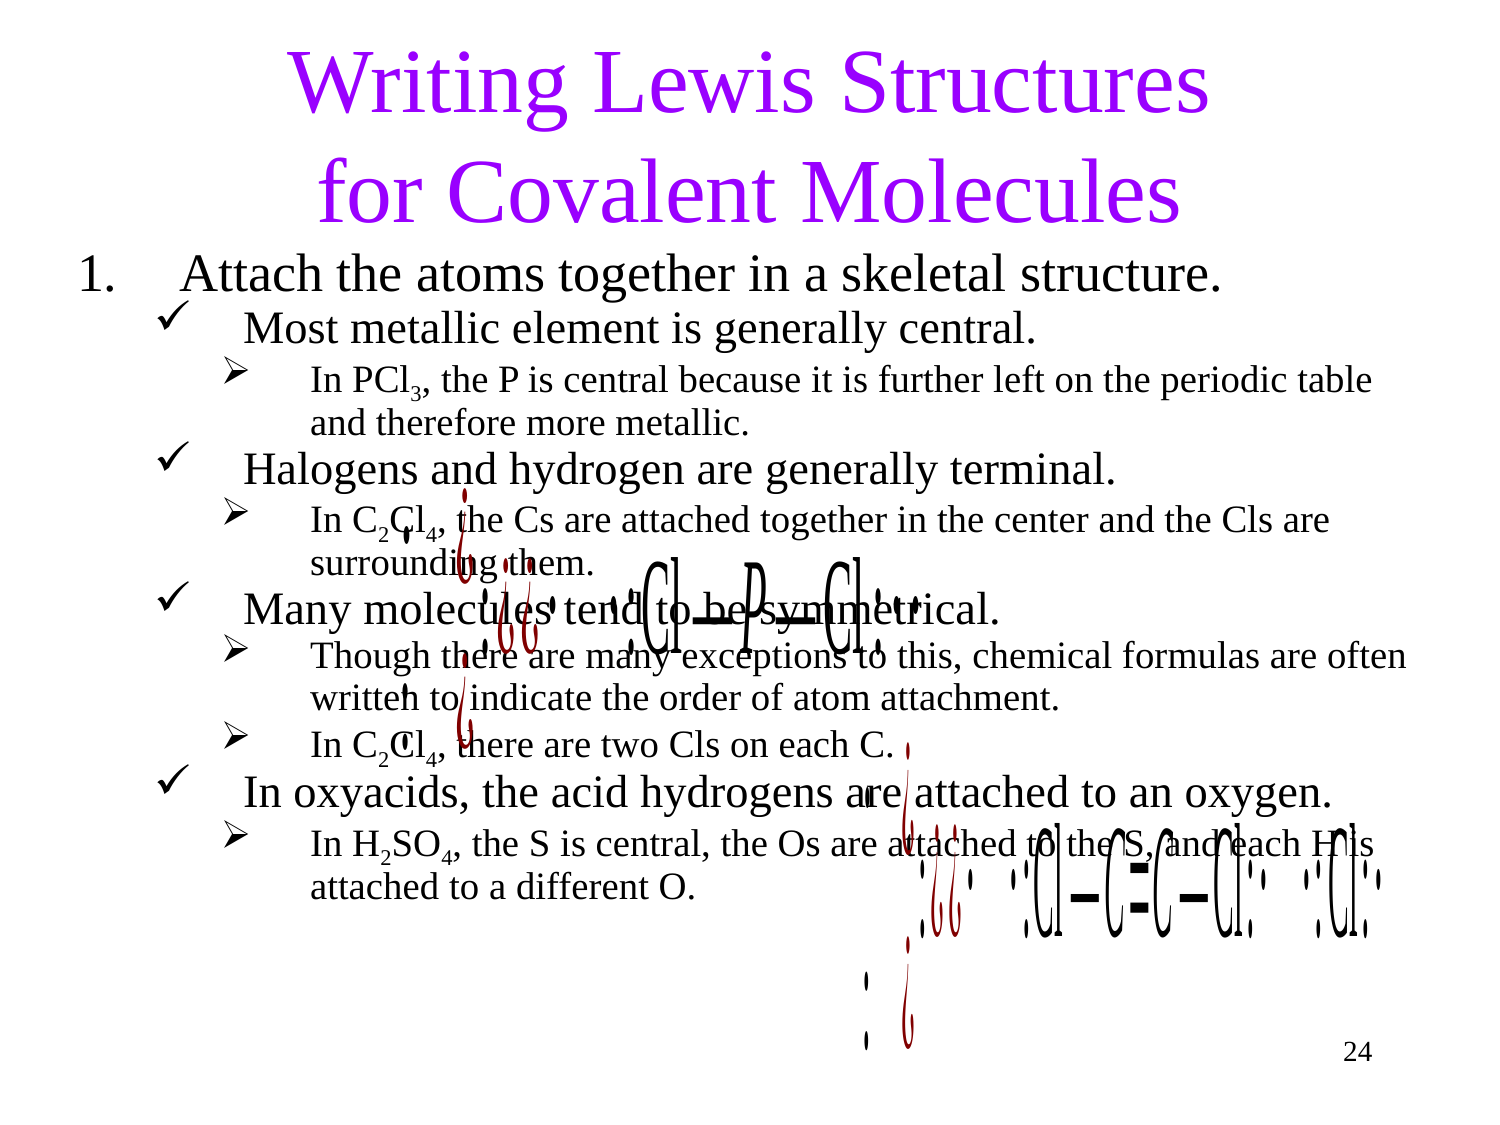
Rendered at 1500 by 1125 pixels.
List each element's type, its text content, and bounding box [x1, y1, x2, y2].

text_box <number> [1074, 1024, 1388, 1100]
text_box 1. Attach the atoms together in a skeletal structure. Most metallic element is generally central. In PCl3, the P is central because it is further left on the periodic table and therefore more metallic. Halogens and hydrogen are generally terminal. In C2Cl4, the Cs are attached together in the center and the Cls are surrounding them. Many molecules tend to be symmetrical. Though there are many exceptions to this, chemical formulas are often written to indicate the order of atom attachment. In C2Cl4, there are two Cls on each C. In oxyacids, the acid hydrogens are attached to an oxygen. In H2SO4, the S is central, the Os are attached to the S, and each H is attached to a different O. [62, 237, 1438, 925]
text_box [549, 1024, 950, 1100]
text_box Writing Lewis Structures for Covalent Molecules [112, 37, 1388, 225]
